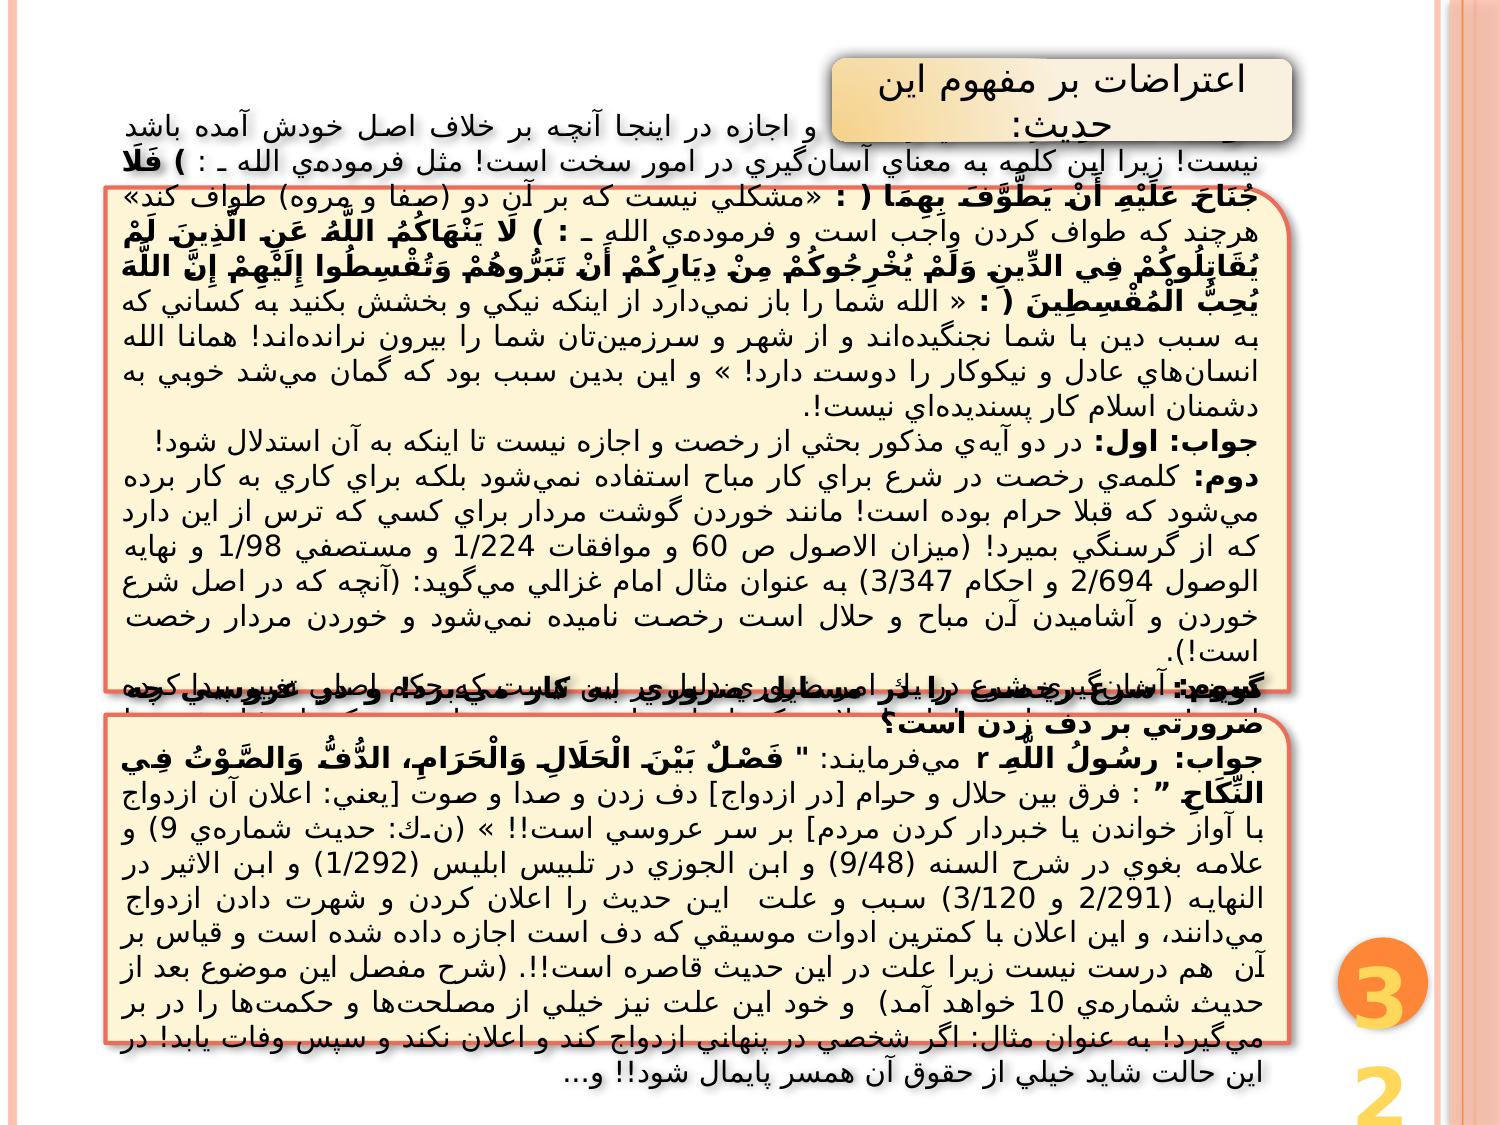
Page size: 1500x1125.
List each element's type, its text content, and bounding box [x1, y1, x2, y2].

text_box گويند: مقصود از كلمه‌ي رخصت و اجازه در اينجا آنچه بر خلاف اصل خودش آمده باشد نيست! زيرا اين كلمه به معناي آسان‌گيري در امور سخت است! مثل فرموده‌ي الله ـ : ) فَلَا جُنَاحَ عَلَيْهِ أَنْ يَطَّوَّفَ بِهِمَا ( : «مشكلي نيست كه بر آن دو (صفا و مروه) طواف كند» هرچند كه طواف كردن واجب است و فرموده‌ي الله ـ : ) لَا يَنْهَاكُمُ اللَّهُ عَنِ الَّذِينَ لَمْ يُقَاتِلُوكُمْ فِي الدِّينِ وَلَمْ يُخْرِجُوكُمْ مِنْ دِيَارِكُمْ أَنْ تَبَرُّوهُمْ وَتُقْسِطُوا إِلَيْهِمْ إِنَّ اللَّهَ يُحِبُّ الْمُقْسِطِينَ ( : « الله شما را باز نمي‌دارد از اينكه نيكي و بخشش بكنيد به كساني كه به سبب دين با شما نجنگيده‌اند و از شهر و سرزمين‌تان شما را بيرون نرانده‌اند! همانا الله انسان‌هاي عادل و نيكوكار را دوست دارد! » و اين بدين سبب بود كه گمان مي‌شد خوبي به دشمنان اسلام كار پسنديده‌اي نيست!. جواب: اول: در دو آيه‌ي مذكور بحثي از رخصت و اجازه نيست تا اينكه به آن استدلال شود! دوم: كلمه‌ي رخصت در شرع براي كار مباح استفاده نمي‌شود بلكه براي كاري به كار برده مي‌شود كه قبلا حرام بوده است! مانند خوردن گوشت مردار براي كسي كه ترس از اين دارد كه از گرسنگي بميرد! (ميزان الاصول ص 60 و موافقات 1/224 و مستصفي 1/98 و نهايه الوصول 2/694 و احكام 3/347) به عنوان مثال امام غزالي مي‌گويد: (آنچه كه در اصل شرع خوردن و آشاميدن آن مباح و حلال است رخصت ناميده نمي‌شود و خوردن مردار رخصت است!). سوم: آسان‌گيري شرع در يك امر ضروري دليل بر اين نيست كه حكم اصلي تغيير پيدا كرده است! به همين علت علماي اسلام حكم اصلي را عزيمت مي‌دانند و حكم استثناء شده را رخصت و اجازه!! (موافقات 1/225). [103, 185, 1292, 694]
text_box 32 [1318, 937, 1444, 1125]
text_box اعتراضات بر مفهوم اين حديث: [830, 57, 1294, 143]
text_box گويند: شرع رخصت را در مسايل ضروري به كار مي‌برد! و در عروسي چه ضرورتي بر دف زدن است؟ جواب: رسُولُ اللَّهِ r مي‌فرمايند: " فَصْلٌ بَيْنَ الْحَلَالِ وَالْحَرَامِ، الدُّفُّ وَالصَّوْتُ فِي النِّكَاحِ ” : فرق بين حلال و حرام [در ازدواج] دف زدن و صدا و صوت [يعني: اعلان آن ازدواج با آواز خواندن يا خبردار كردن مردم] بر سر عروسي است!! » (ن.ك: حديث شماره‌ي 9) و علامه بغوي در شرح السنه (9/48) و ابن الجوزي در تلبيس ابليس (1/292) و ابن الاثير در النهايه (2/291 و 3/120) سبب و علت اين حديث را اعلان كردن و شهرت دادن ازدواج مي‌دانند، و اين اعلان با كمترين ادوات موسيقي كه دف است اجازه داده شده است و قياس بر آن هم درست نيست زيرا علت در اين حديث قاصره است!!. (شرح مفصل اين موضوع بعد از حديث شماره‌ي 10 خواهد آمد) و خود اين علت نيز خيلي از مصلحت‌ها و حكمت‌ها را در بر مي‌گيرد! به عنوان مثال: اگر شخصي در پنهاني ازدواج كند و اعلان نكند و سپس وفات يابد! در اين حالت شايد خيلي از حقوق آن همسر پايمال شود!! و... [103, 712, 1292, 1046]
